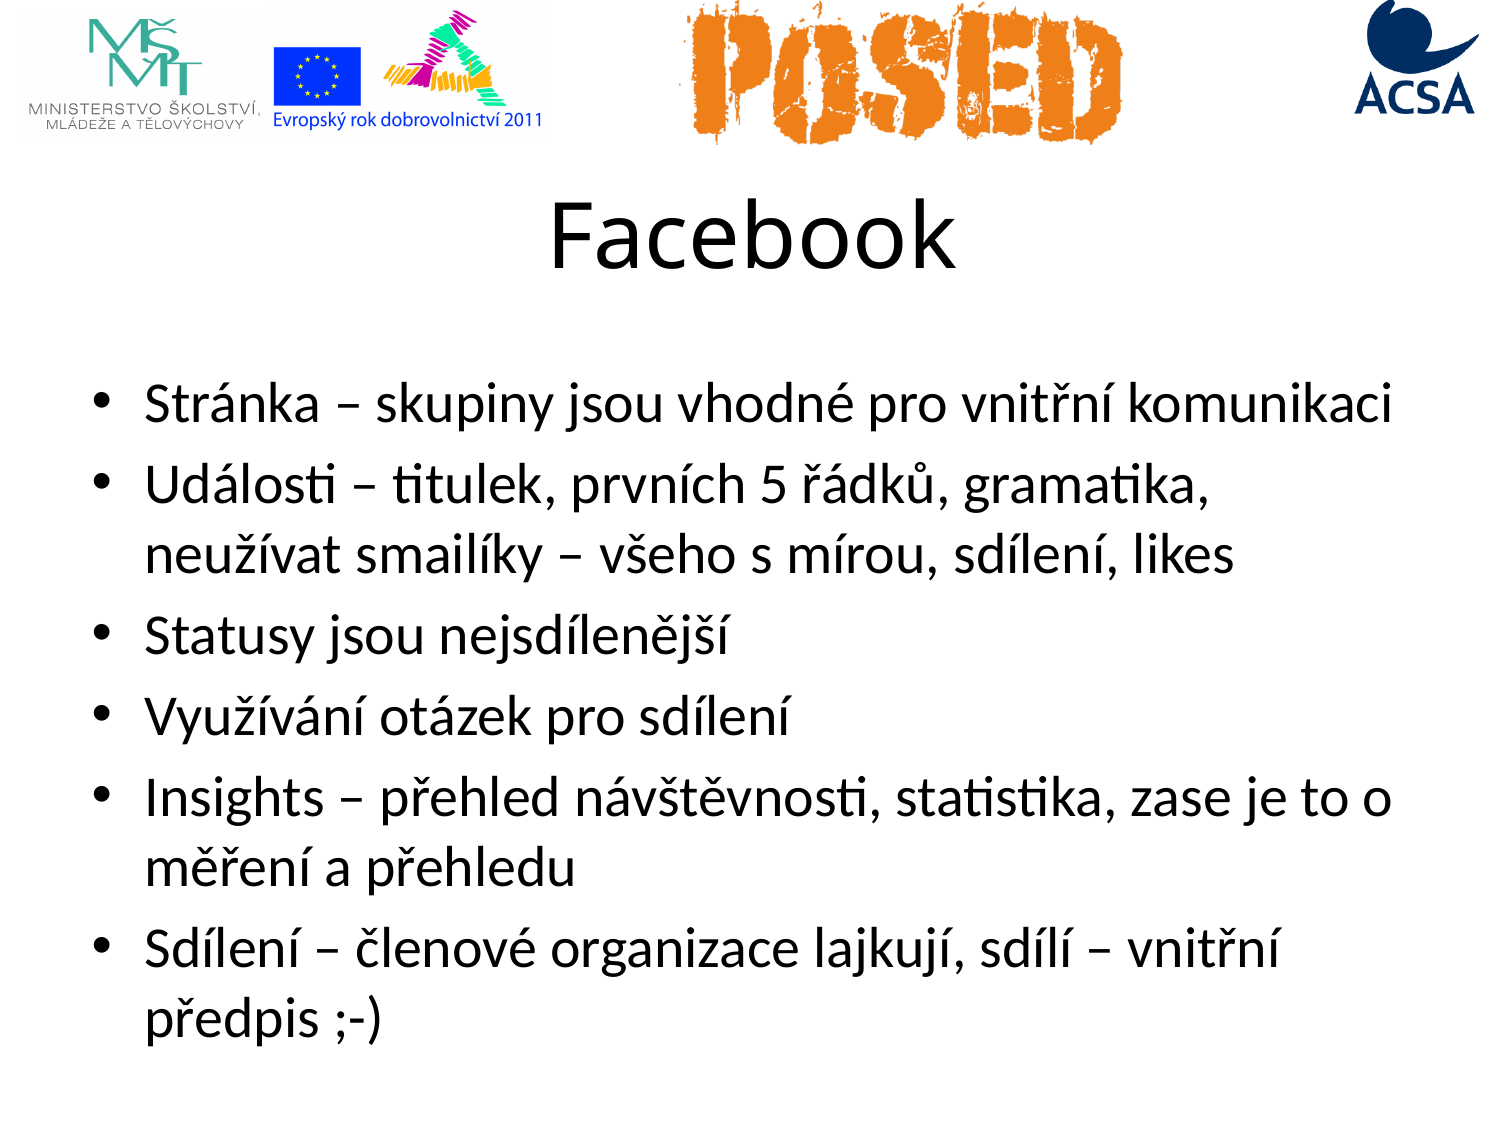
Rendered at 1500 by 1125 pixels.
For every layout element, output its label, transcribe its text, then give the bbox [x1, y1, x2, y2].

picture [679, 0, 1123, 137]
picture [1354, 0, 1479, 114]
picture [17, 0, 549, 138]
title Facebook [76, 137, 1427, 327]
list Stránka – skupiny jsou vhodné pro vnitřní komunikaci Události – titulek, prvních 5 řádků, gramatika, neužívat smailíky – všeho s mírou, sdílení, likes Statusy jsou nejsdílenější Využívání otázek pro sdílení Insights – přehled návštěvnosti, statistika, zase je to o měření a přehledu Sdílení – členové organizace lajkují, sdílí – vnitřní předpis ;-) [76, 356, 1427, 1100]
